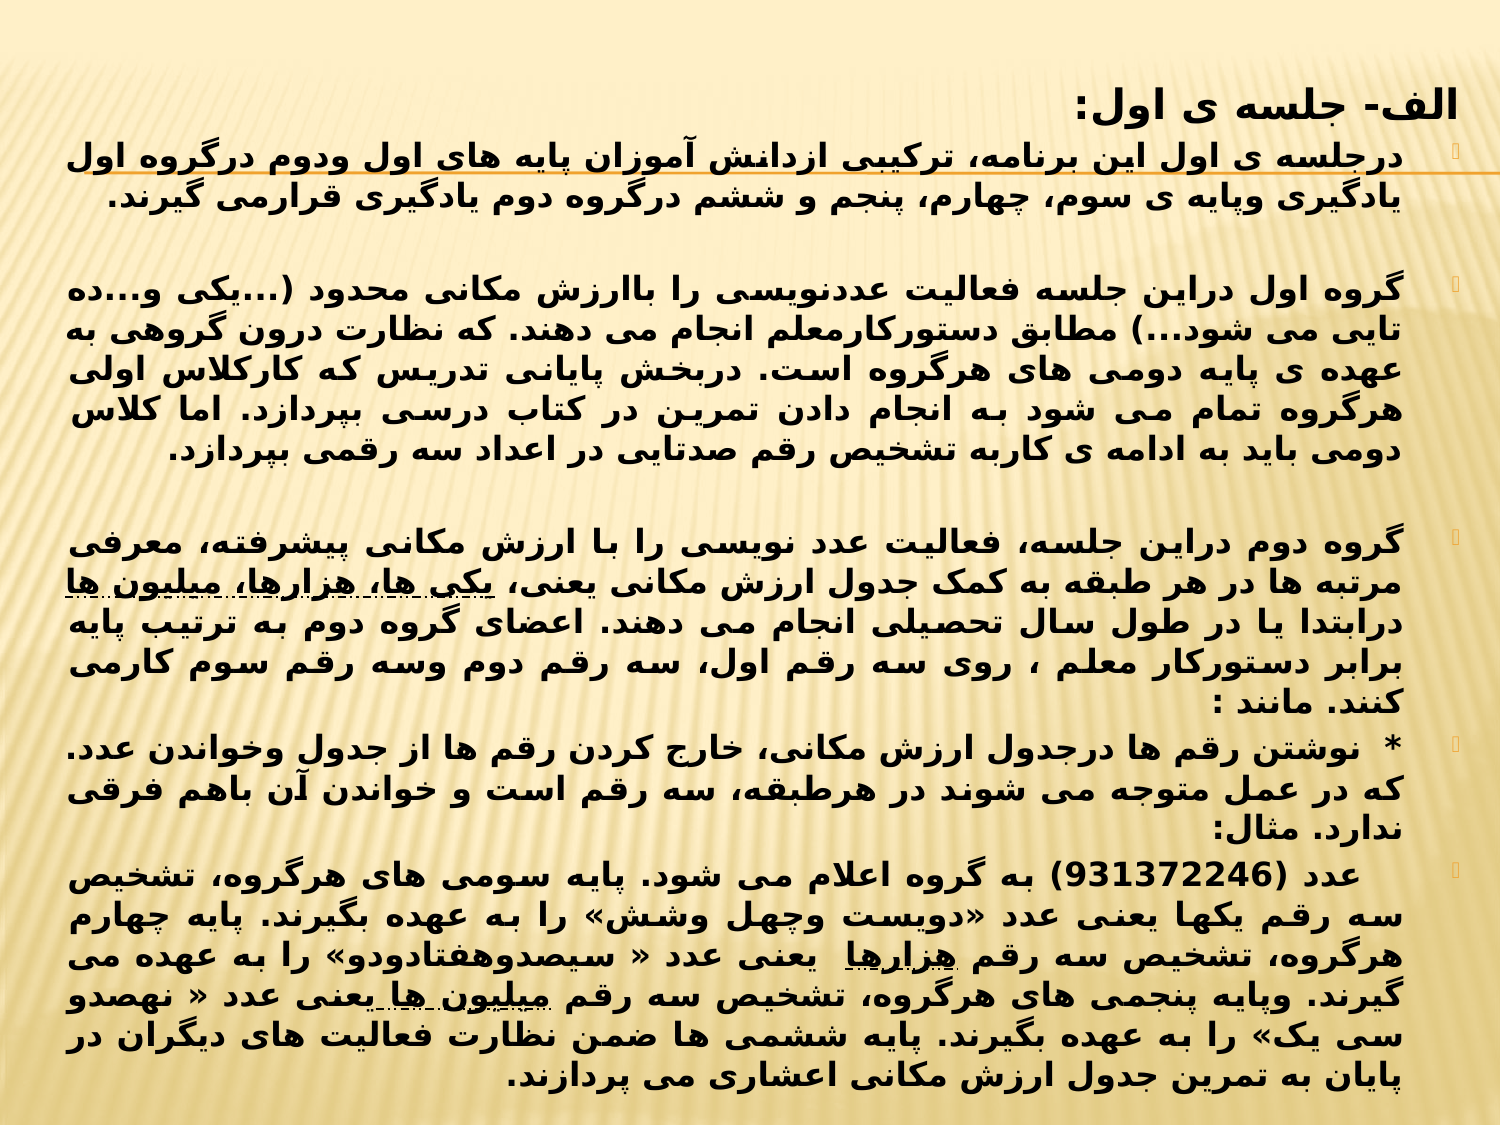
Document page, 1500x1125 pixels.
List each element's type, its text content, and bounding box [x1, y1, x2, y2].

list الف- جلسه ی اول: درجلسه ی اول این برنامه، ترکیبی ازدانش آموزان پایه های اول ودوم درگروه اول یادگیری وپایه ی سوم، چهارم، پنجم و ششم درگروه دوم یادگیری قرارمی گیرند. گروه اول دراین جلسه فعالیت عددنویسی را باارزش مکانی محدود (...یکی و...ده تایی می شود...) مطابق دستورکارمعلم انجام می دهند. که نظارت درون گروهی به عهده ی پایه دومی های هرگروه است. دربخش پایانی تدریس که کارکلاس اولی هرگروه تمام می شود به انجام دادن تمرین در کتاب درسی بپردازد. اما کلاس دومی باید به ادامه ی کاربه تشخیص رقم صدتایی در اعداد سه رقمی بپردازد. گروه دوم دراین جلسه، فعالیت عدد نویسی را با ارزش مکانی پیشرفته، معرفی مرتبه ها در هر طبقه به کمک جدول ارزش مکانی یعنی، یکی ها، هزارها، میلیون ها درابتدا یا در طول سال تحصیلی انجام می دهند. اعضای گروه دوم به ترتیب پایه برابر دستورکار معلم ، روی سه رقم اول، سه رقم دوم وسه رقم سوم کارمی کنند. مانند : * نوشتن رقم ها درجدول ارزش مکانی، خارج کردن رقم ها از جدول وخواندن عدد. که در عمل متوجه می شوند در هرطبقه، سه رقم است و خواندن آن باهم فرقی ندارد. مثال: عدد (931372246) به گروه اعلام می شود. پایه سومی های هرگروه، تشخیص سه رقم یکها یعنی عدد «دویست وچهل وشش» را به عهده بگیرند. پایه چهارم هرگروه، تشخیص سه رقم هزارها یعنی عدد « سیصدوهفتادودو» را به عهده می گیرند. وپایه پنجمی های هرگروه، تشخیص سه رقم میلیون ها یعنی عدد « نهصدو سی یک» را به عهده بگیرند. پایه ششمی ها ضمن نظارت فعالیت های دیگران در پایان به تمرین جدول ارزش مکانی اعشاری می پردازند. البته می توان درجلسه ی اول، دانش آموزان پایه ی اول را با شیوه ی محوری در محور (1) وپایه دومی را در محور (2) و گروه های ترکیبی از دانش آموزان پایه های سوم، چهارم وپنجم را درمحور (3 ) قرار داد. پایه ی ششم به شیوه ی «خودآموزی» فعالیت انجام دهد. با این تفاوت که محور(3) با روش تلفیقی در هدف مشترک ( عدد نویسی با ارزش مکانی ) به فعالیت وا داشته شوند. [50, 70, 1475, 1043]
